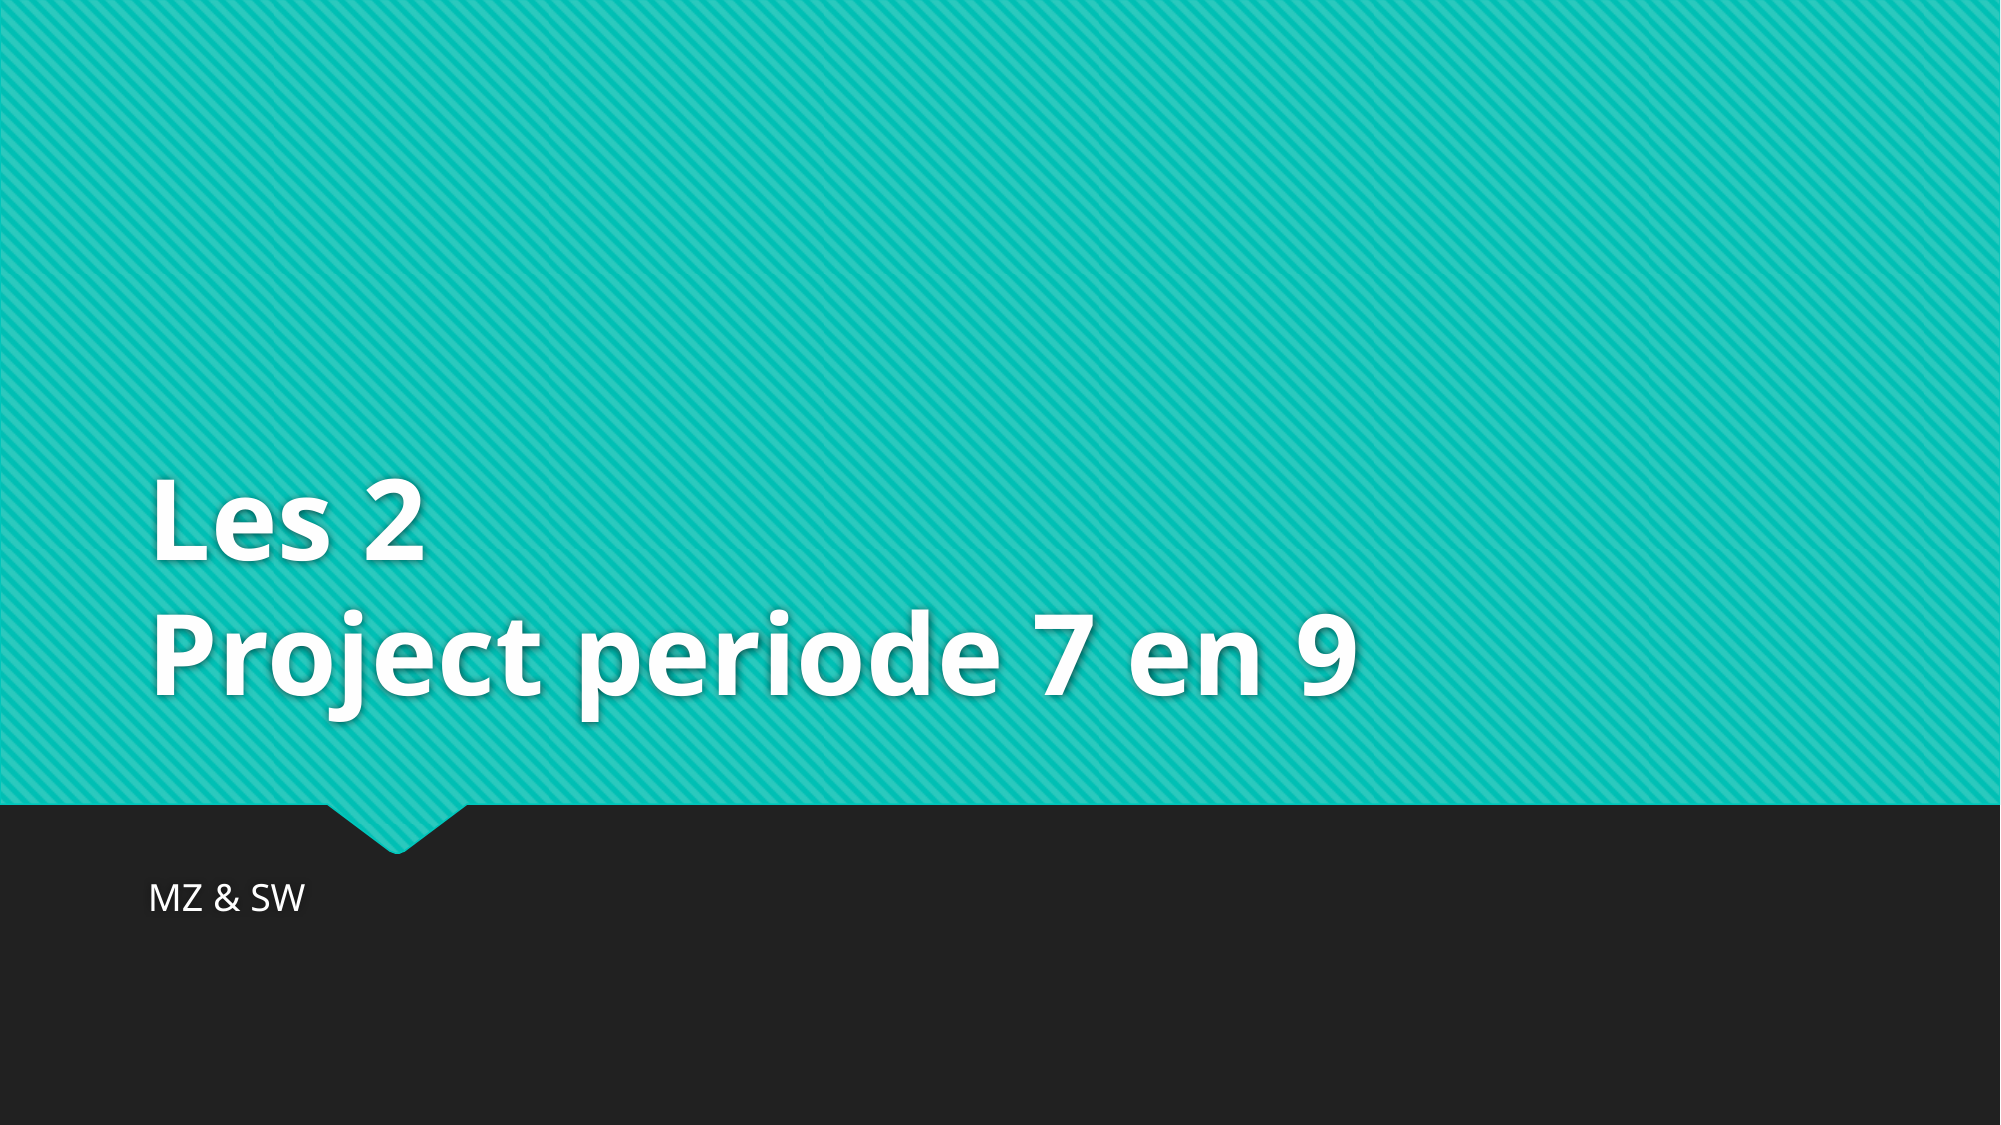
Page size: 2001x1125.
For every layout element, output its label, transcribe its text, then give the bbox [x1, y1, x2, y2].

subtitle MZ & SW [132, 866, 1868, 938]
title Les 2 Project periode 7 en 9 [132, 237, 1868, 726]
